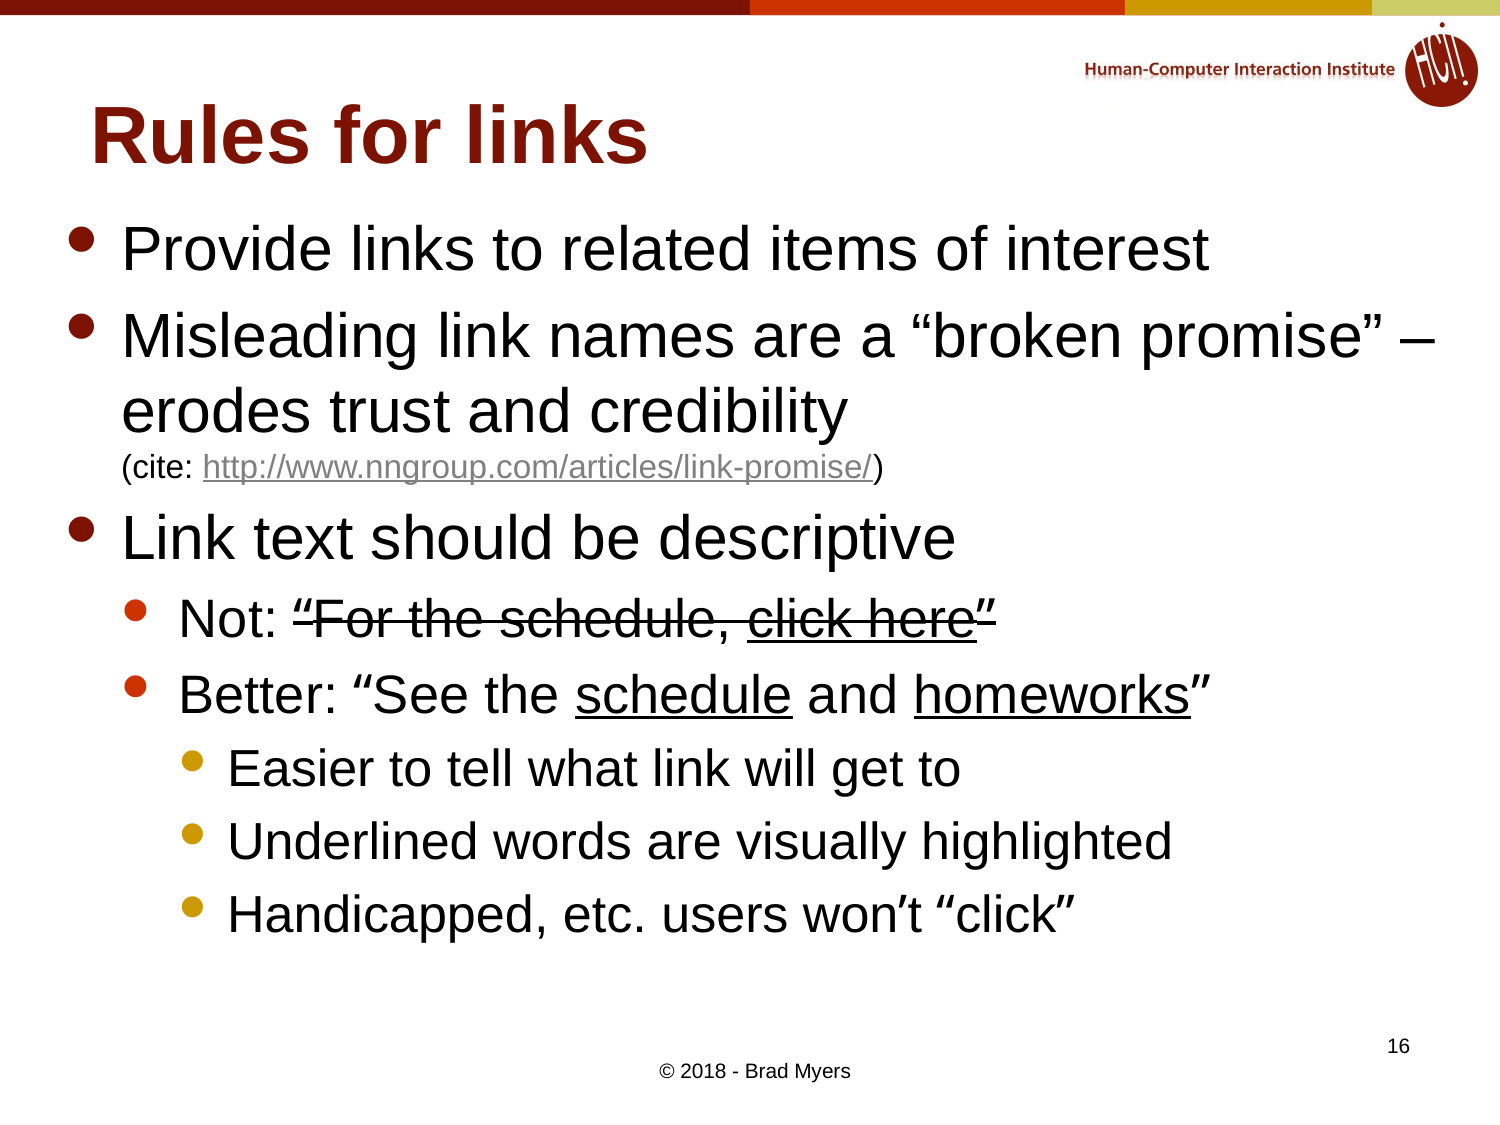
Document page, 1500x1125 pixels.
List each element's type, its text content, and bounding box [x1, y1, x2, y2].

picture [1313, 22, 1478, 107]
title Rules for links [74, 19, 1313, 188]
list Provide links to related items of interest Misleading link names are a “broken promise” – erodes trust and credibility (cite: http://www.nngroup.com/articles/link-promise/) Link text should be descriptive Not: “For the schedule, click here” Better: “See the schedule and homeworks” Easier to tell what link will get to Underlined words are visually highlighted Handicapped, etc. users won’t “click” [49, 199, 1500, 1101]
footer © 2018 - Brad Myers [517, 1049, 994, 1125]
